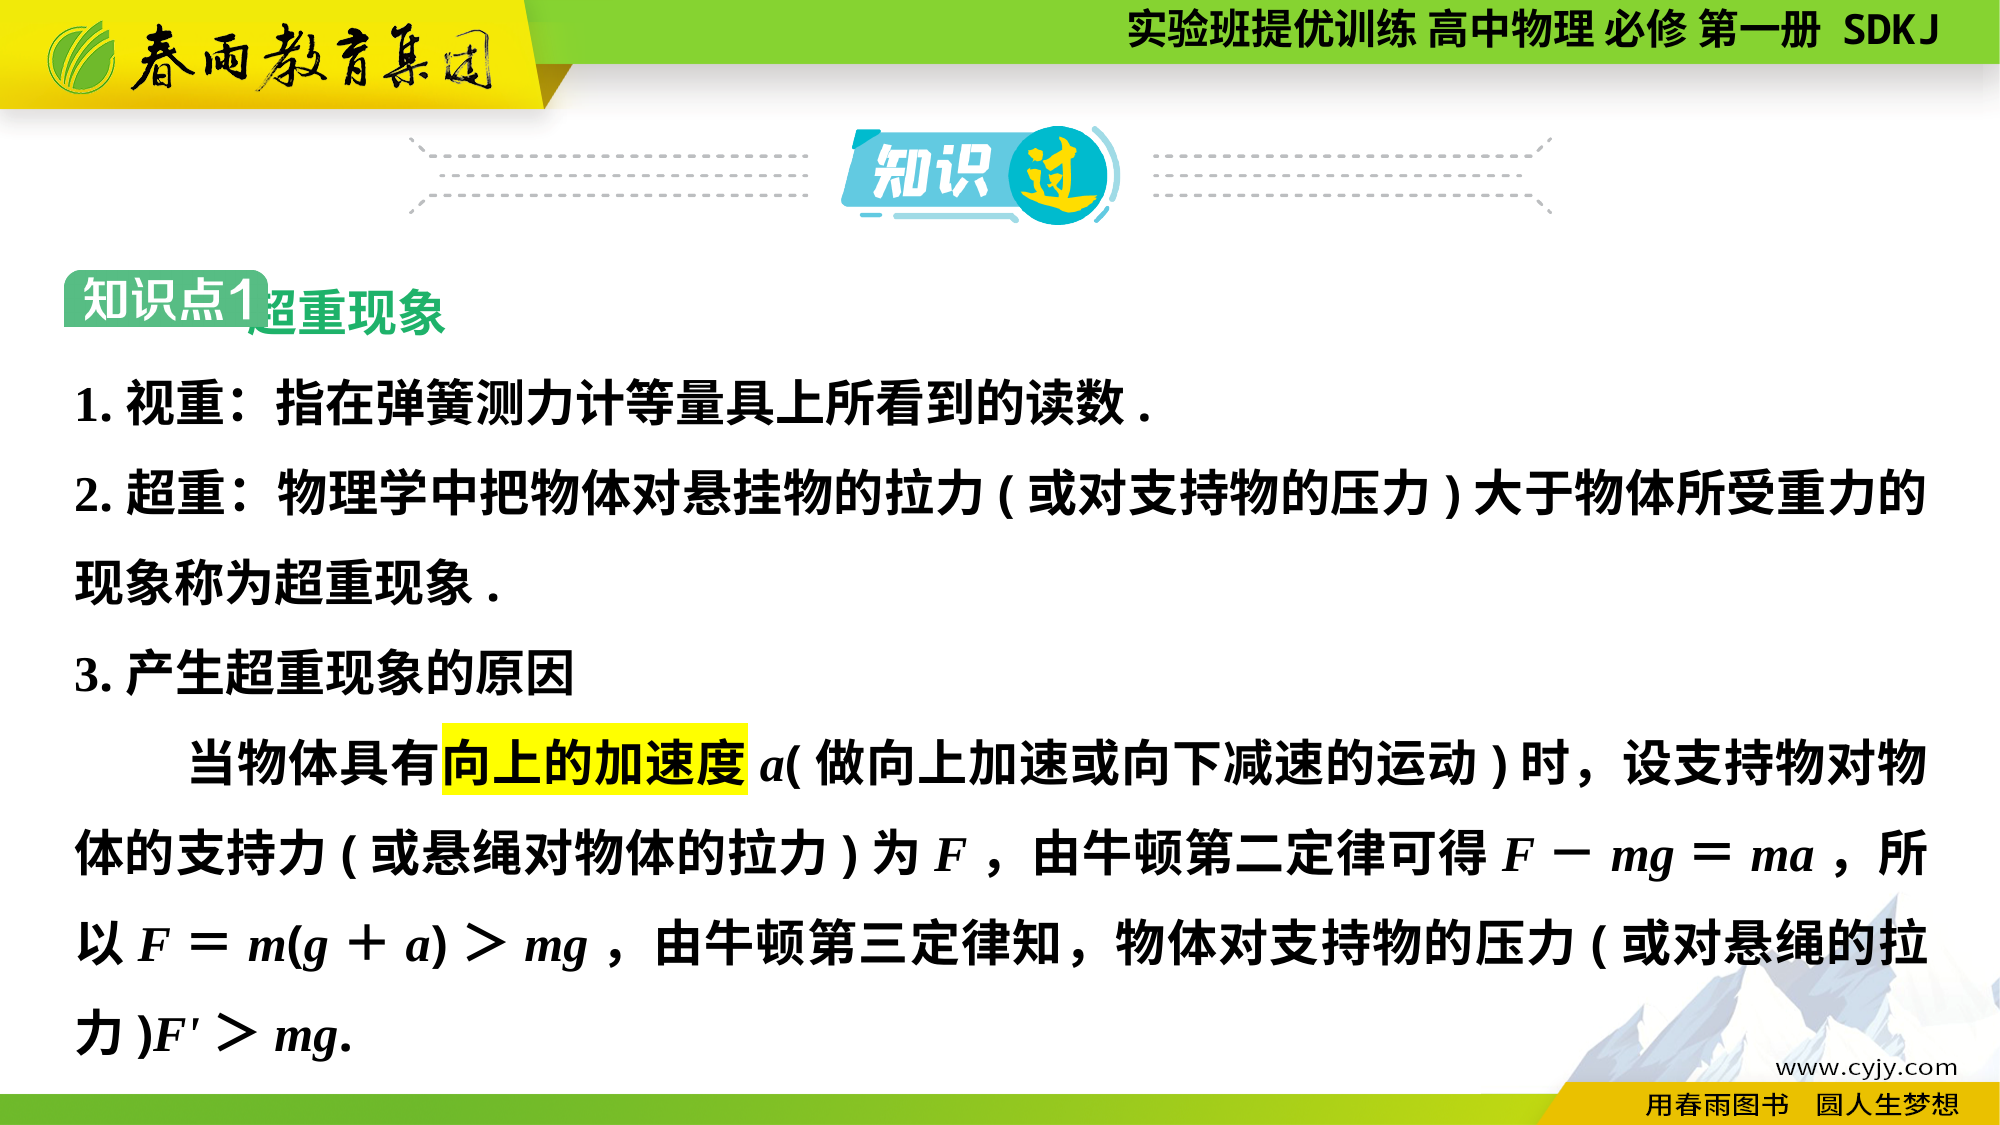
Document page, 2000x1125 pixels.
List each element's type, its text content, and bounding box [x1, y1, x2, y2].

list 超重现象 1.视重：指在弹簧测力计等量具上所看到的读数. 2.超重：物理学中把物体对悬挂物的拉力(或对支持物的压力)大于物体所受重力的现象称为超重现象. 3.产生超重现象的原因 当物体具有向上的加速度a(做向上加速或向下减速的运动)时，设支持物对物体的支持力(或悬绳对物体的拉力)为F，由牛顿第二定律可得F－mg＝ma，所以F＝m(g＋a)＞mg，由牛顿第三定律知，物体对支持物的压力(或对悬绳的拉力)F'＞mg. [59, 243, 1944, 986]
picture [0, 0, 2000, 1125]
